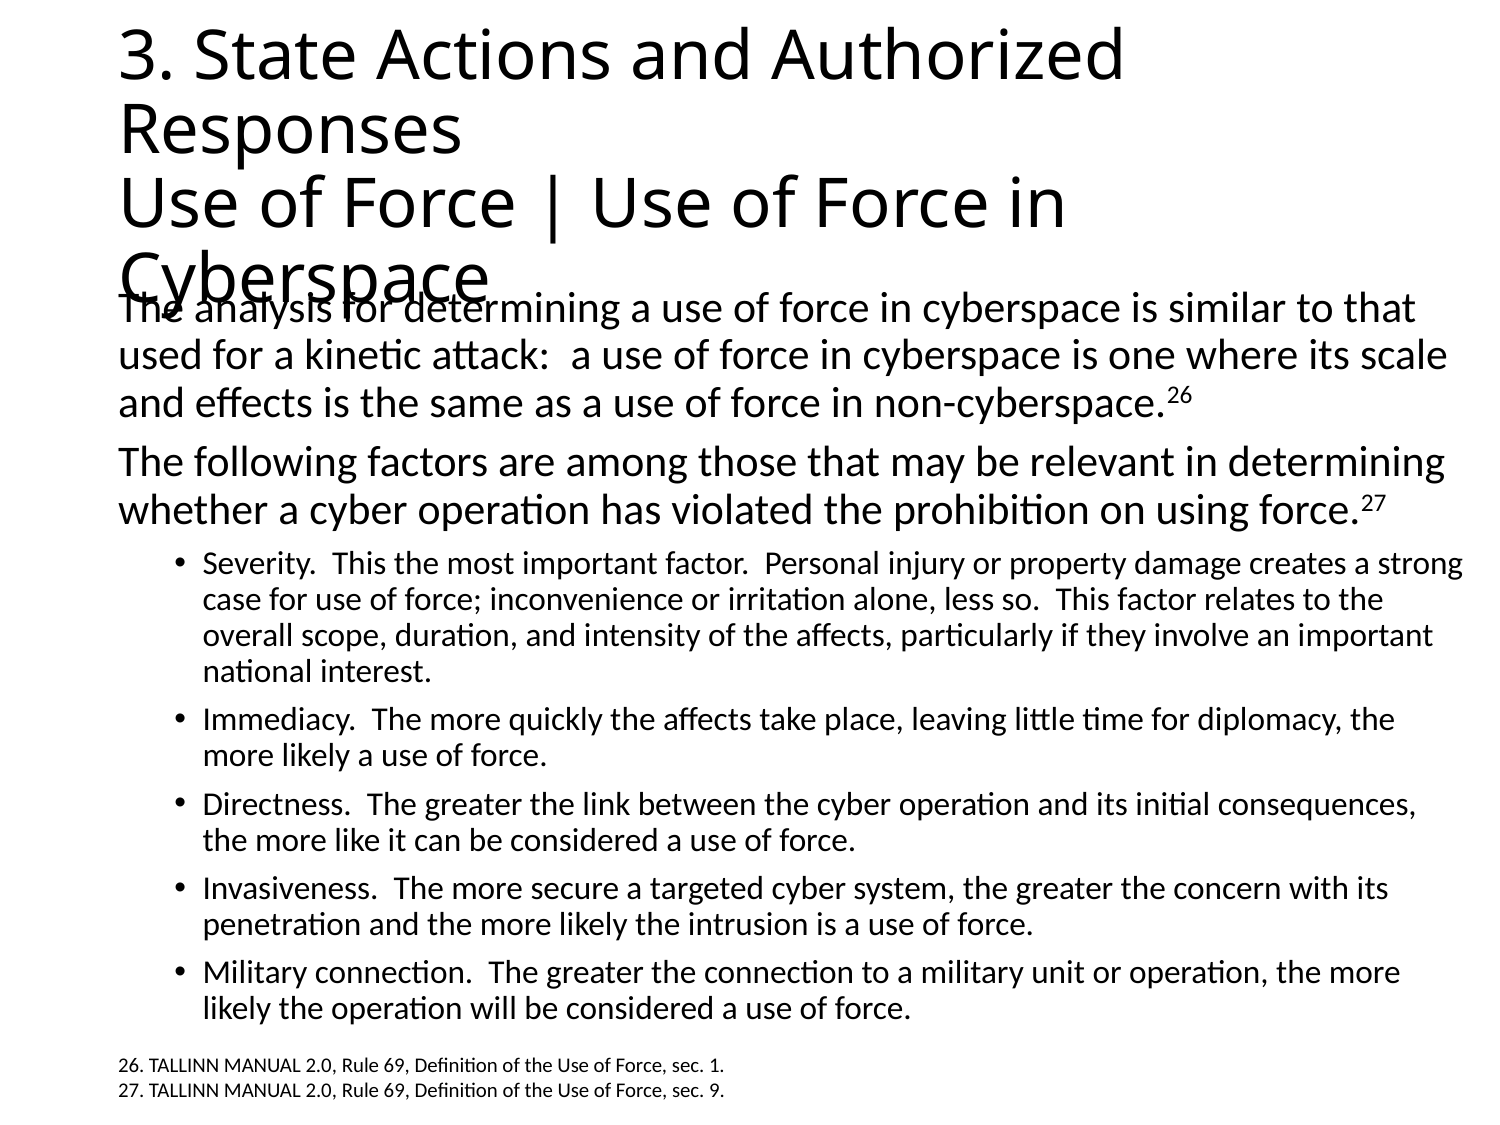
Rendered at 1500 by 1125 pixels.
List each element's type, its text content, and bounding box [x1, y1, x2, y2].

list The analysis for determining a use of force in cyberspace is similar to that used for a kinetic attack: a use of force in cyberspace is one where its scale and effects is the same as a use of force in non-cyberspace.26 The following factors are among those that may be relevant in determining whether a cyber operation has violated the prohibition on using force.27 Severity. This the most important factor. Personal injury or property damage creates a strong case for use of force; inconvenience or irritation alone, less so. This factor relates to the overall scope, duration, and intensity of the affects, particularly if they involve an important national interest. Immediacy. The more quickly the affects take place, leaving little time for diplomacy, the more likely a use of force. Directness. The greater the link between the cyber operation and its initial consequences, the more like it can be considered a use of force. Invasiveness. The more secure a targeted cyber system, the greater the concern with its penetration and the more likely the intrusion is a use of force. Military connection. The greater the connection to a military unit or operation, the more likely the operation will be considered a use of force. 26. TALLINN MANUAL 2.0, Rule 69, Definition of the Use of Force, sec. 1. 27. Tallinn Manual 2.0, Rule 69, Definition of the Use of Force, sec. 9. [102, 277, 1482, 992]
title 3. State Actions and Authorized Responses Use of Force | Use of Force in Cyberspace [102, 59, 1398, 278]
